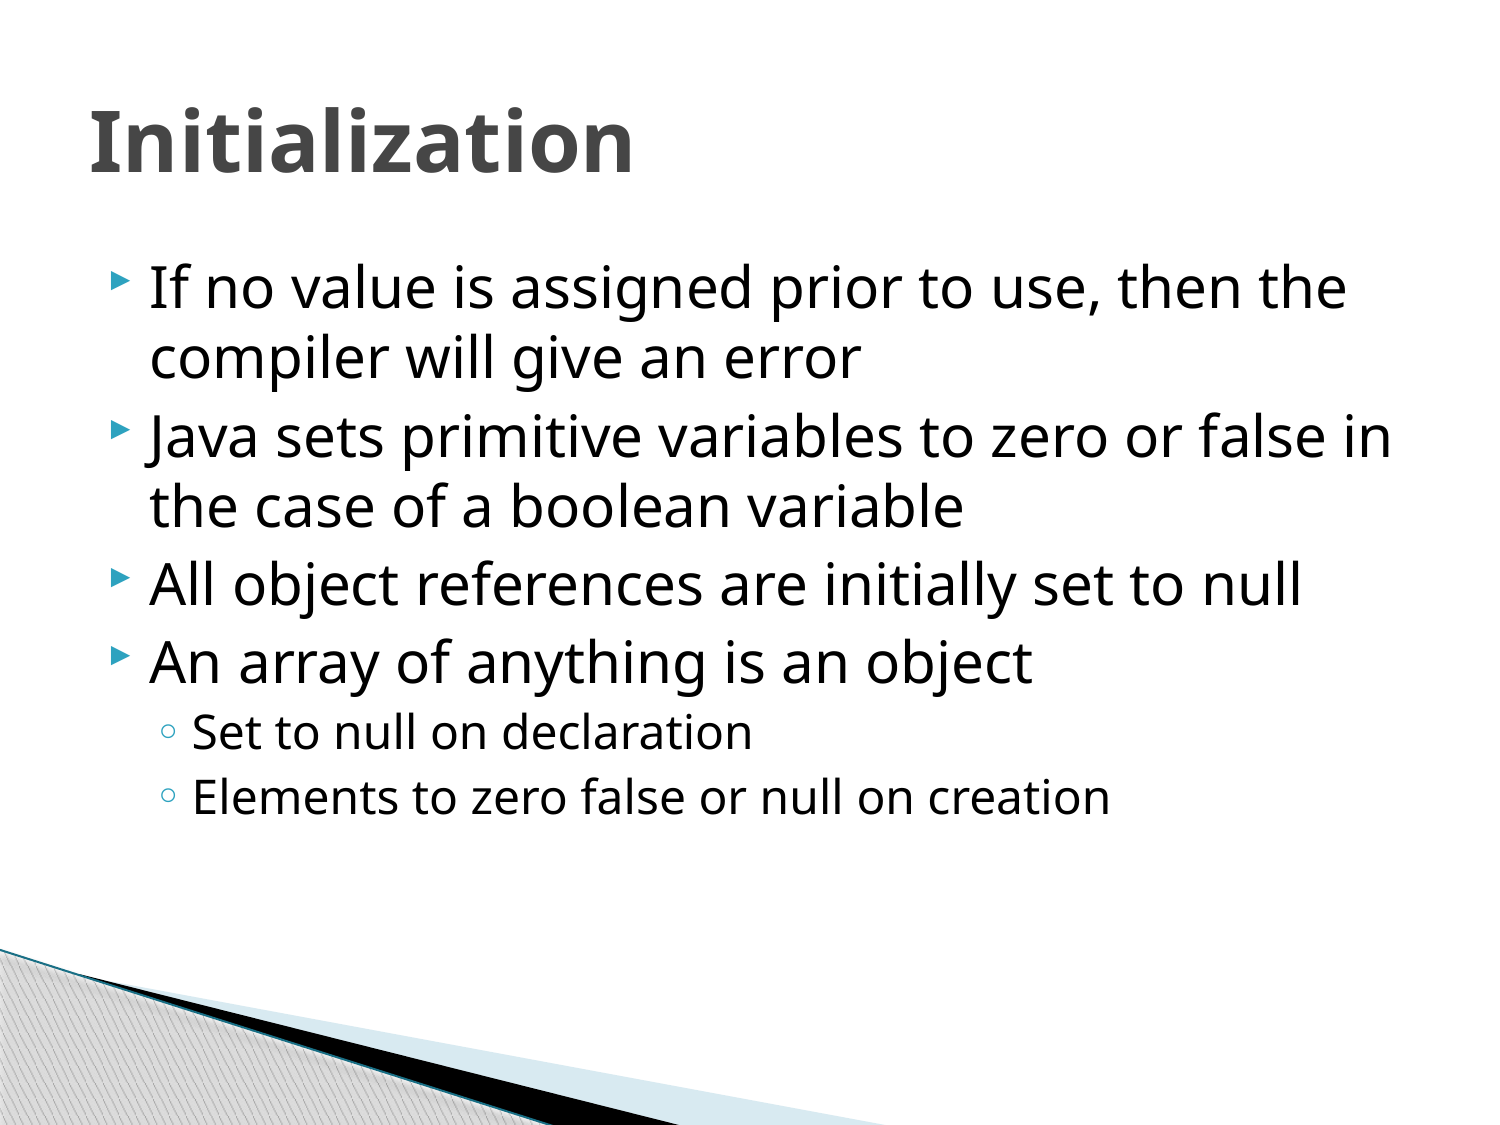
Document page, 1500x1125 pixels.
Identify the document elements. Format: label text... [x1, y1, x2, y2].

list If no value is assigned prior to use, then the compiler will give an error Java sets primitive variables to zero or false in the case of a boolean variable All object references are initially set to null An array of anything is an object Set to null on declaration Elements to zero false or null on creation [75, 243, 1425, 986]
title Initialization [75, 45, 1425, 233]
